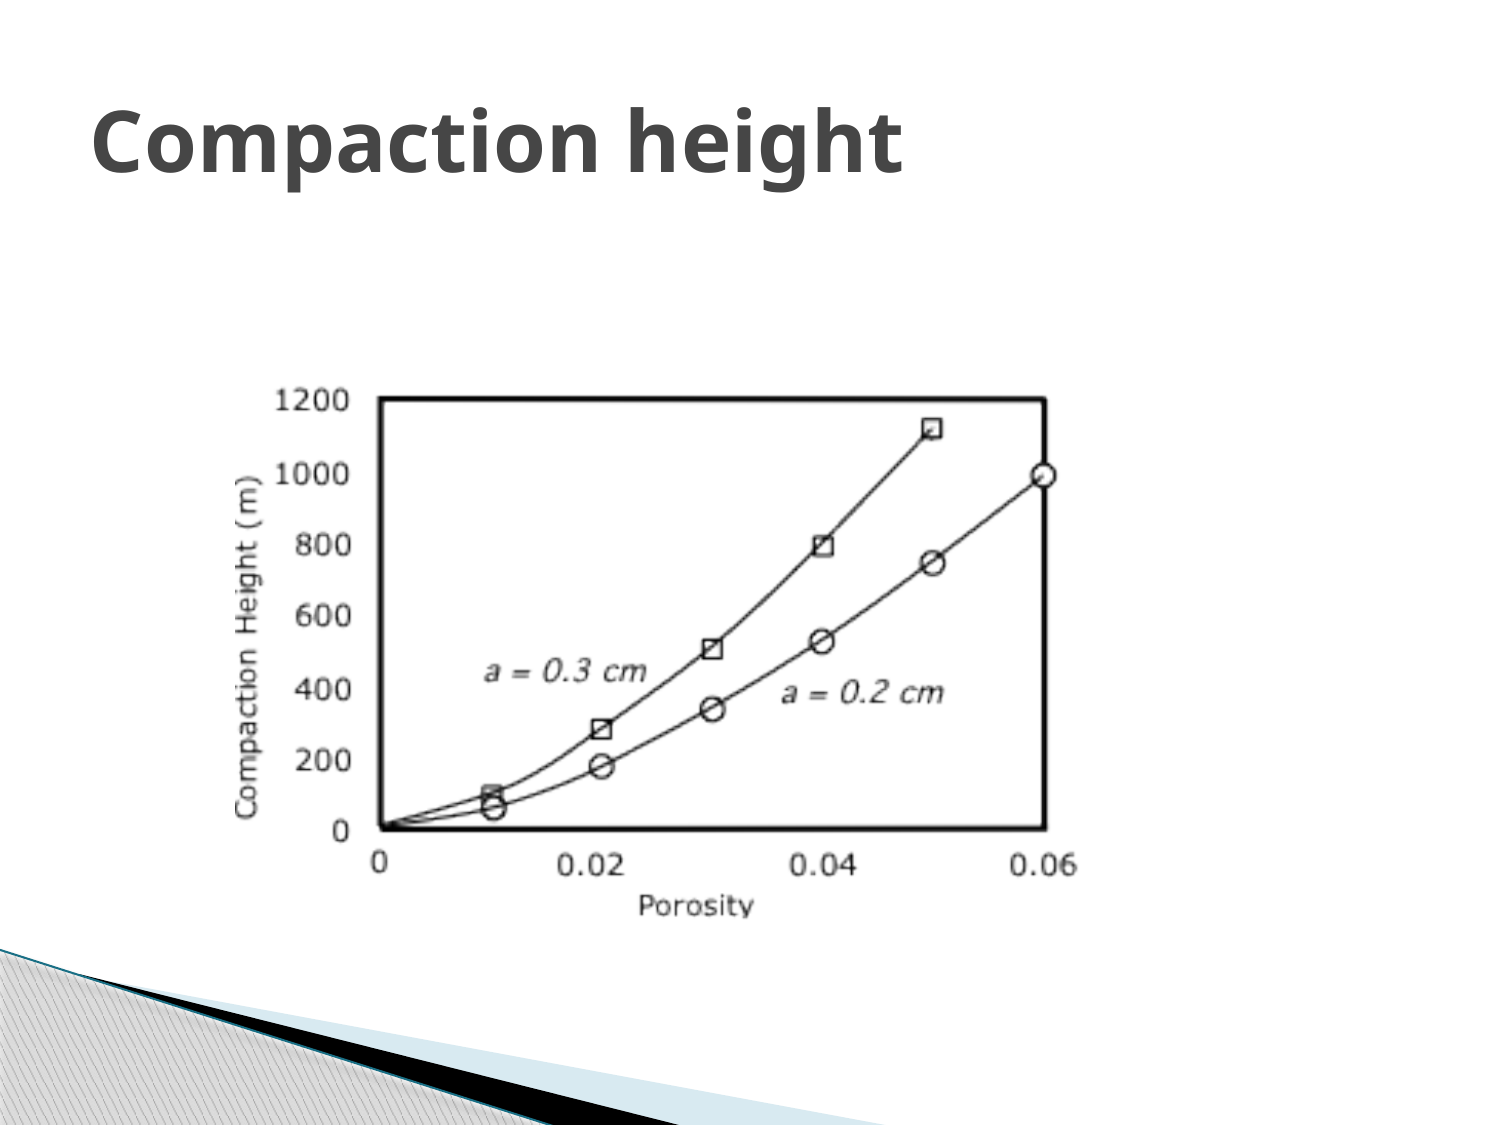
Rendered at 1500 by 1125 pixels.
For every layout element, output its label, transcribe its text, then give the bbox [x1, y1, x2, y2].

picture [234, 377, 1086, 924]
title Compaction height [75, 45, 1425, 233]
